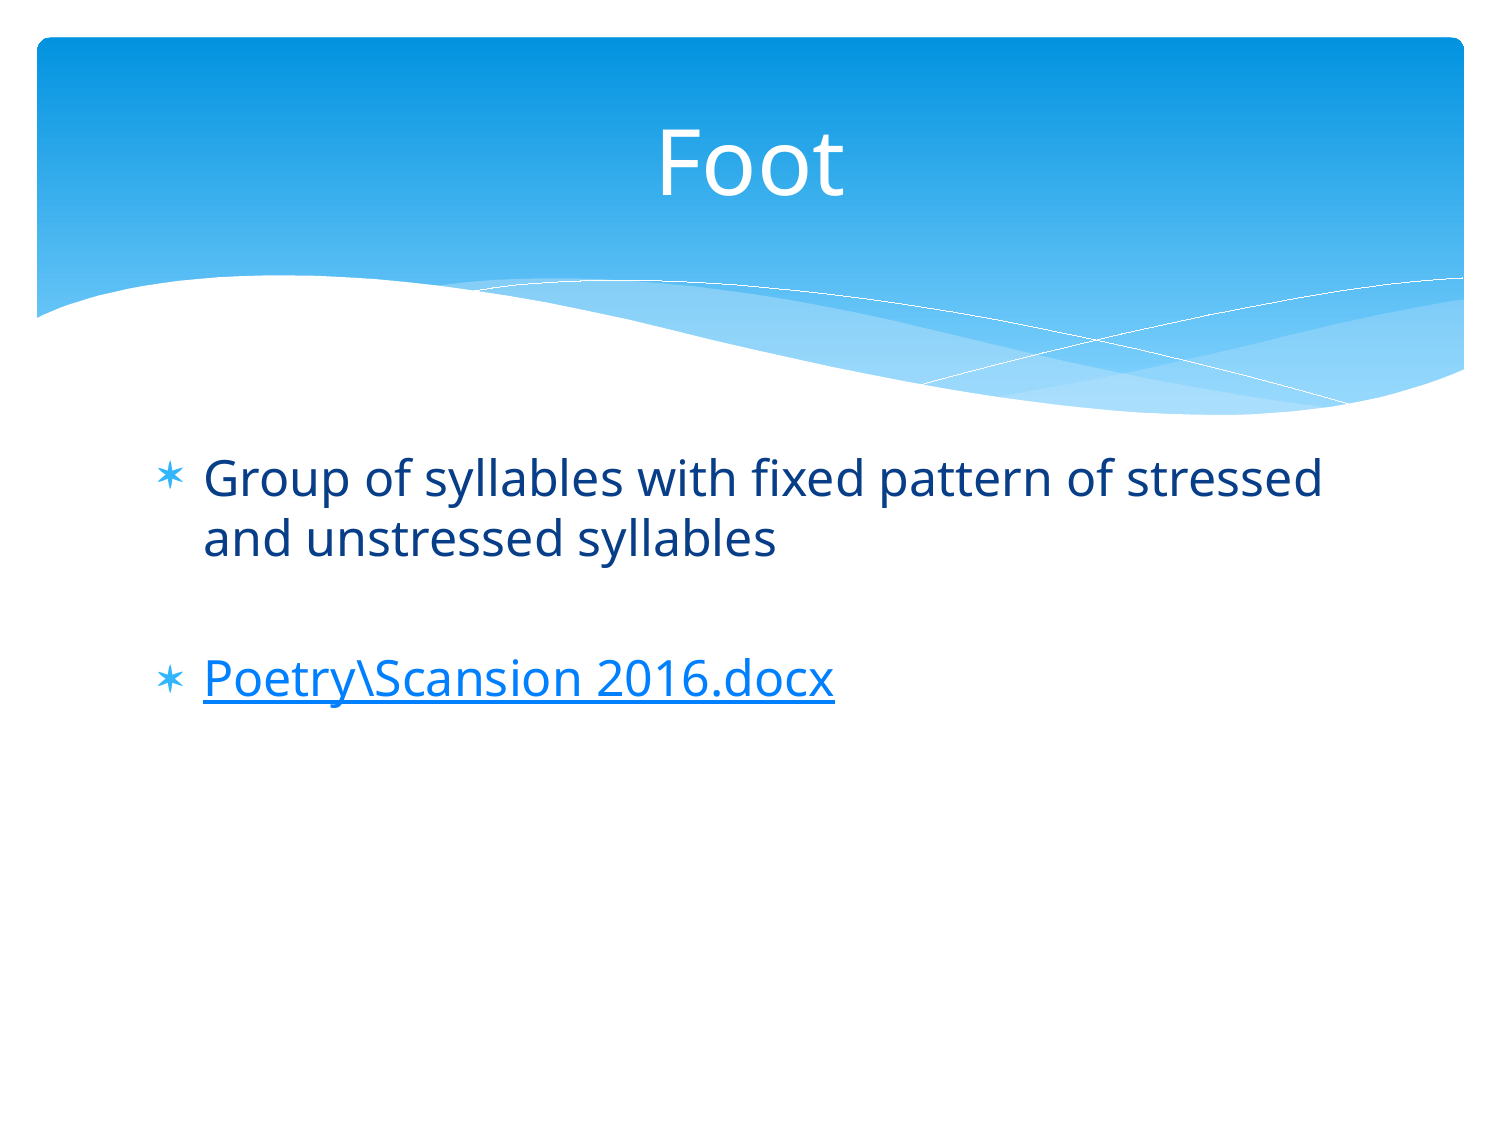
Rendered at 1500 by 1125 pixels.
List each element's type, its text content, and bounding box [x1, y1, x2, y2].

list Group of syllables with fixed pattern of stressed and unstressed syllables Poetry\Scansion 2016.docx [143, 438, 1359, 1005]
title Foot [75, 55, 1425, 261]
